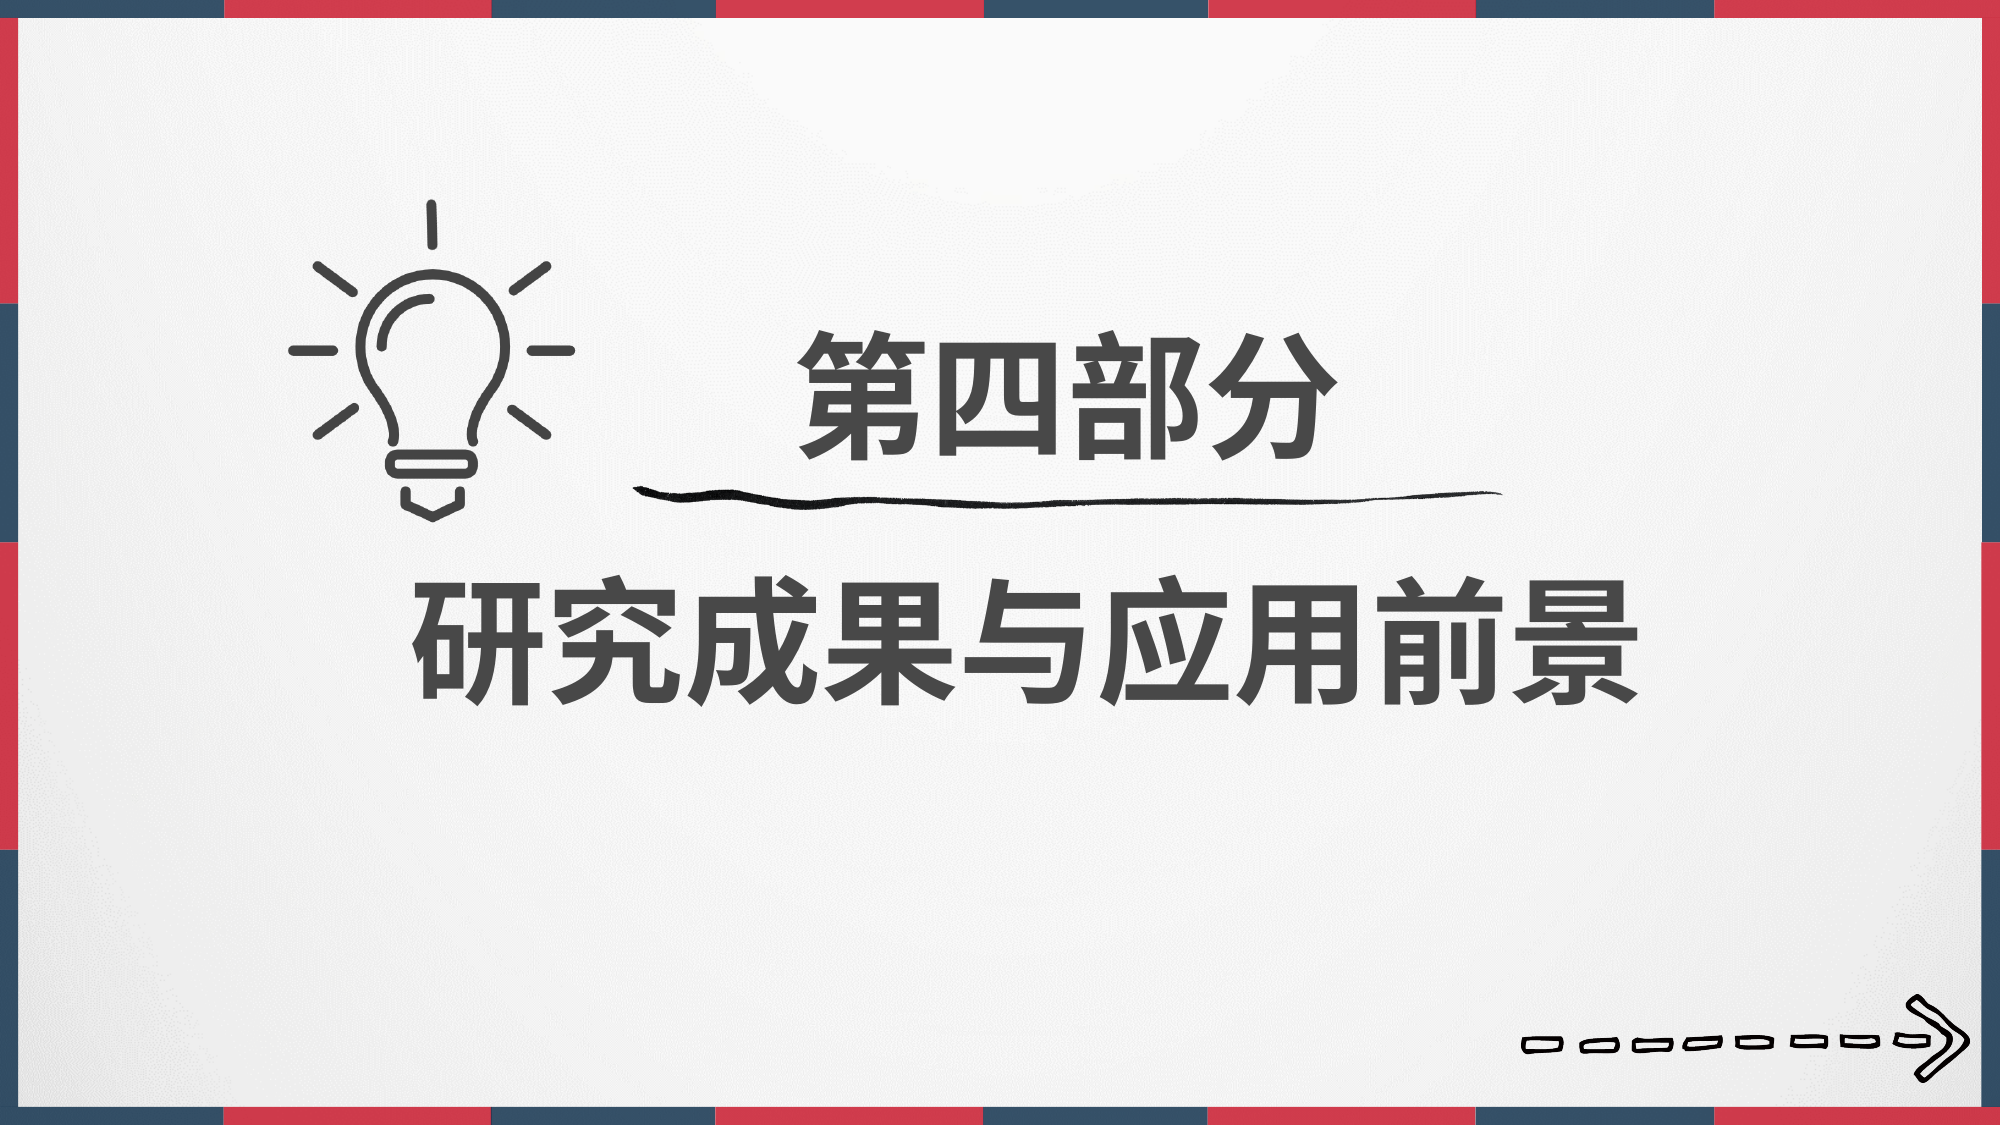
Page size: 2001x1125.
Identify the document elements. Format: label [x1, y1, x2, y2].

picture [632, 485, 1503, 510]
text_box [0, 0, 2000, 1125]
